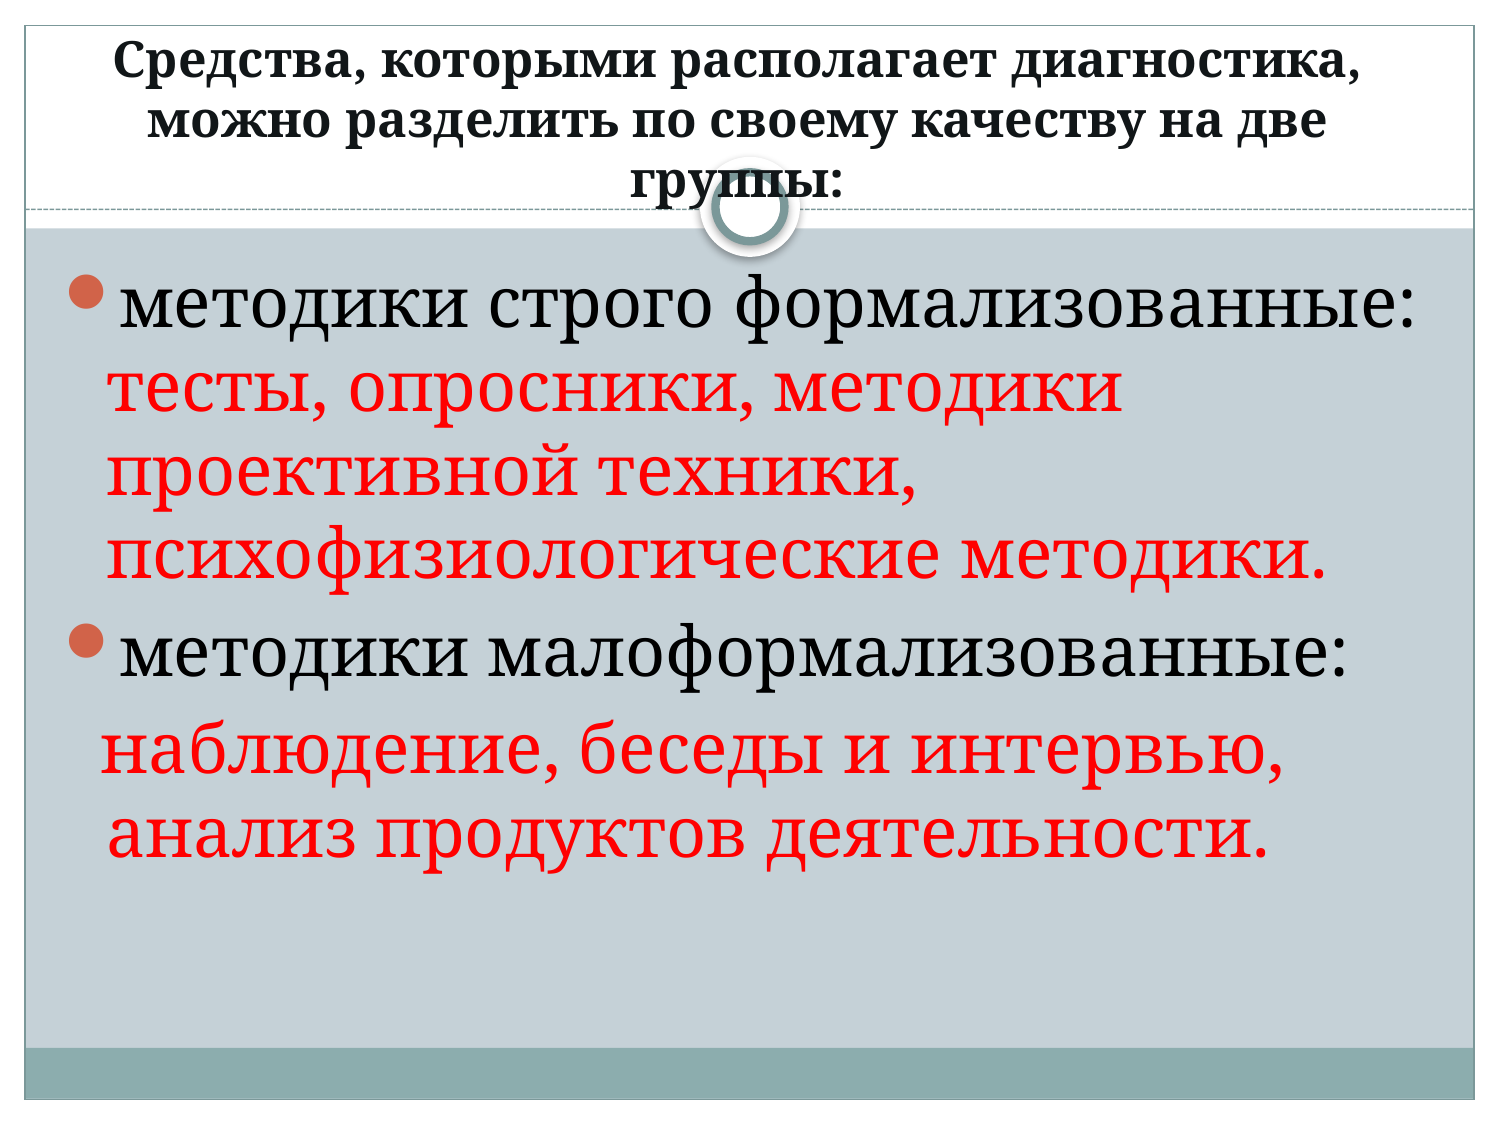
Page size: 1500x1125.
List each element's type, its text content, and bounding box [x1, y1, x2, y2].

title Средства, которыми располагает диагностика, можно разделить по своему качеству на две группы: [37, 149, 1438, 275]
list методики строго формализованные: тесты, опросники, методики проективной техники, психофизиологические методики. методики малоформализованные: наблюдение, беседы и интервью, анализ продуктов деятельности. [49, 250, 1445, 1001]
